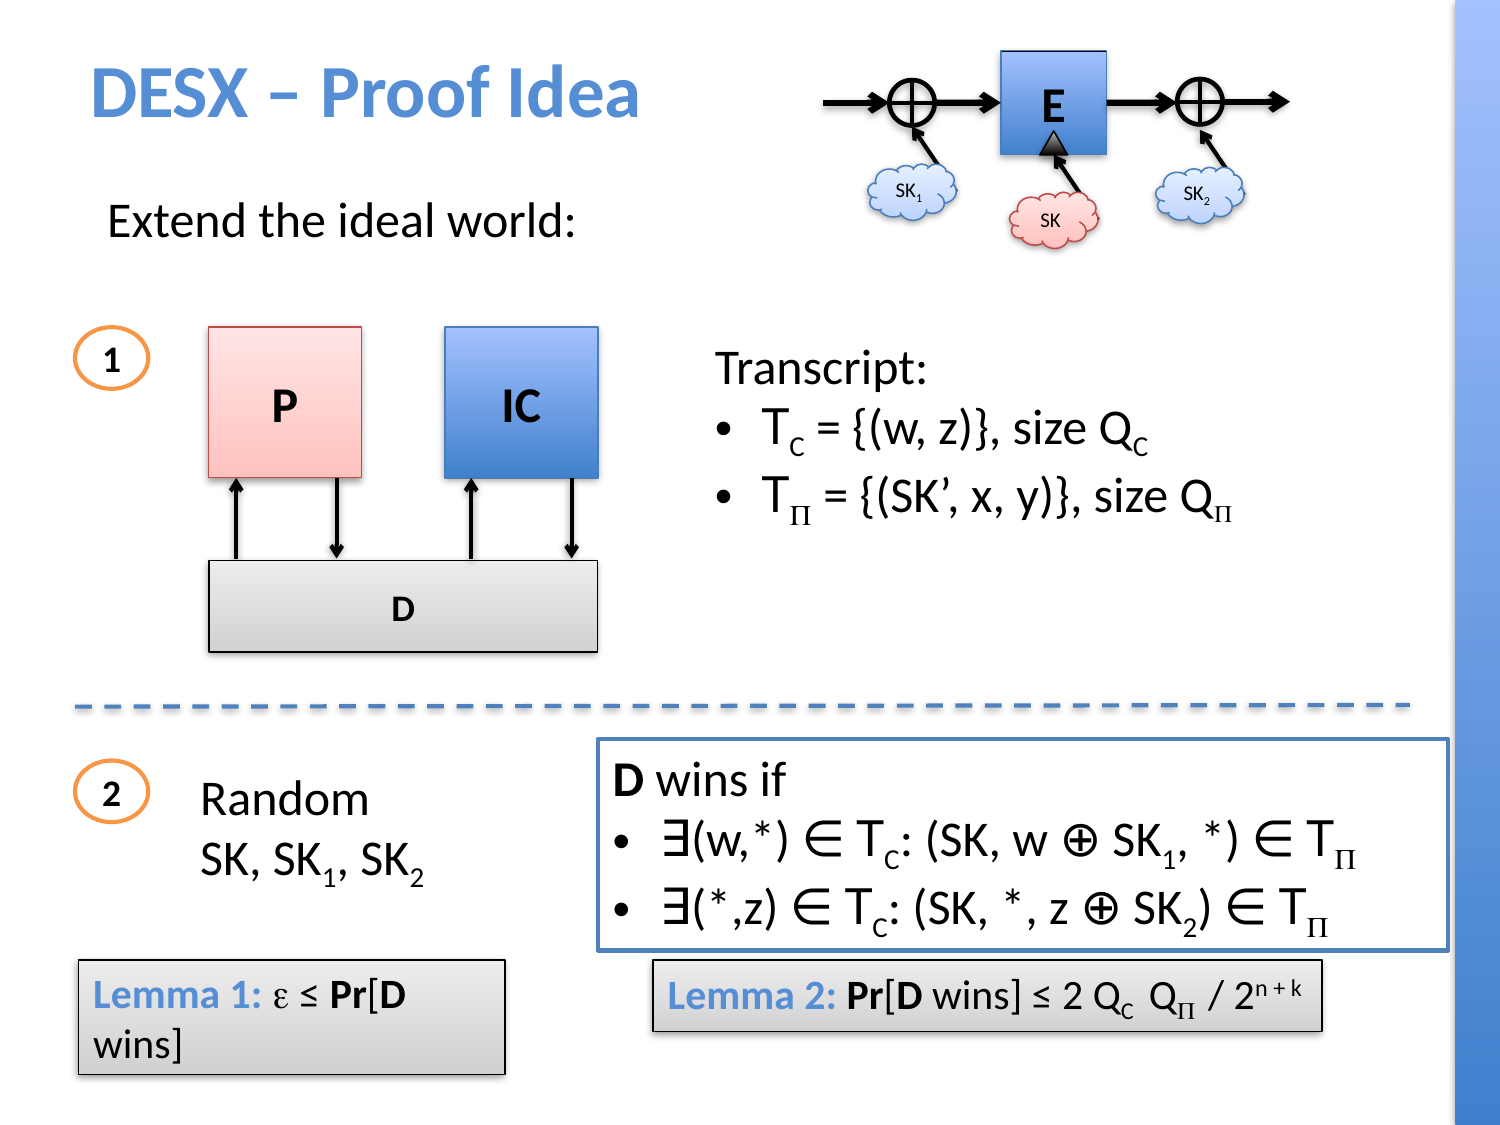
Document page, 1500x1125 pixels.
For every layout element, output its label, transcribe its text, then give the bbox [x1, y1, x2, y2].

text_box Extend the ideal world: [92, 180, 822, 256]
text_box D [208, 560, 598, 653]
text_box D wins if ∃(w,*) ∈ TC: (SK, w ⊕ SK1, *) ∈ TP ∃(*,z) ∈ TC: (SK, *, z ⊕ SK2) ∈ TP [596, 737, 1450, 953]
text_box P [208, 326, 362, 478]
text_box Lemma 1: e ≤ Pr[D wins] [78, 959, 506, 1075]
text_box Lemma 2: Pr[D wins] ≤ 2 QC QP / 2n + k [652, 959, 1323, 1032]
text_box Random SK, SK1, SK2 [185, 757, 596, 901]
text_box IC [444, 326, 599, 479]
title DESX – Proof Idea [75, 25, 1431, 150]
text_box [822, 50, 1291, 249]
text_box Transcript: TC = {(w, z)}, size QC TP = {(SK’, x, y)}, size QP [699, 326, 1410, 539]
text_box 1 [72, 325, 151, 391]
text_box 2 [72, 758, 151, 825]
